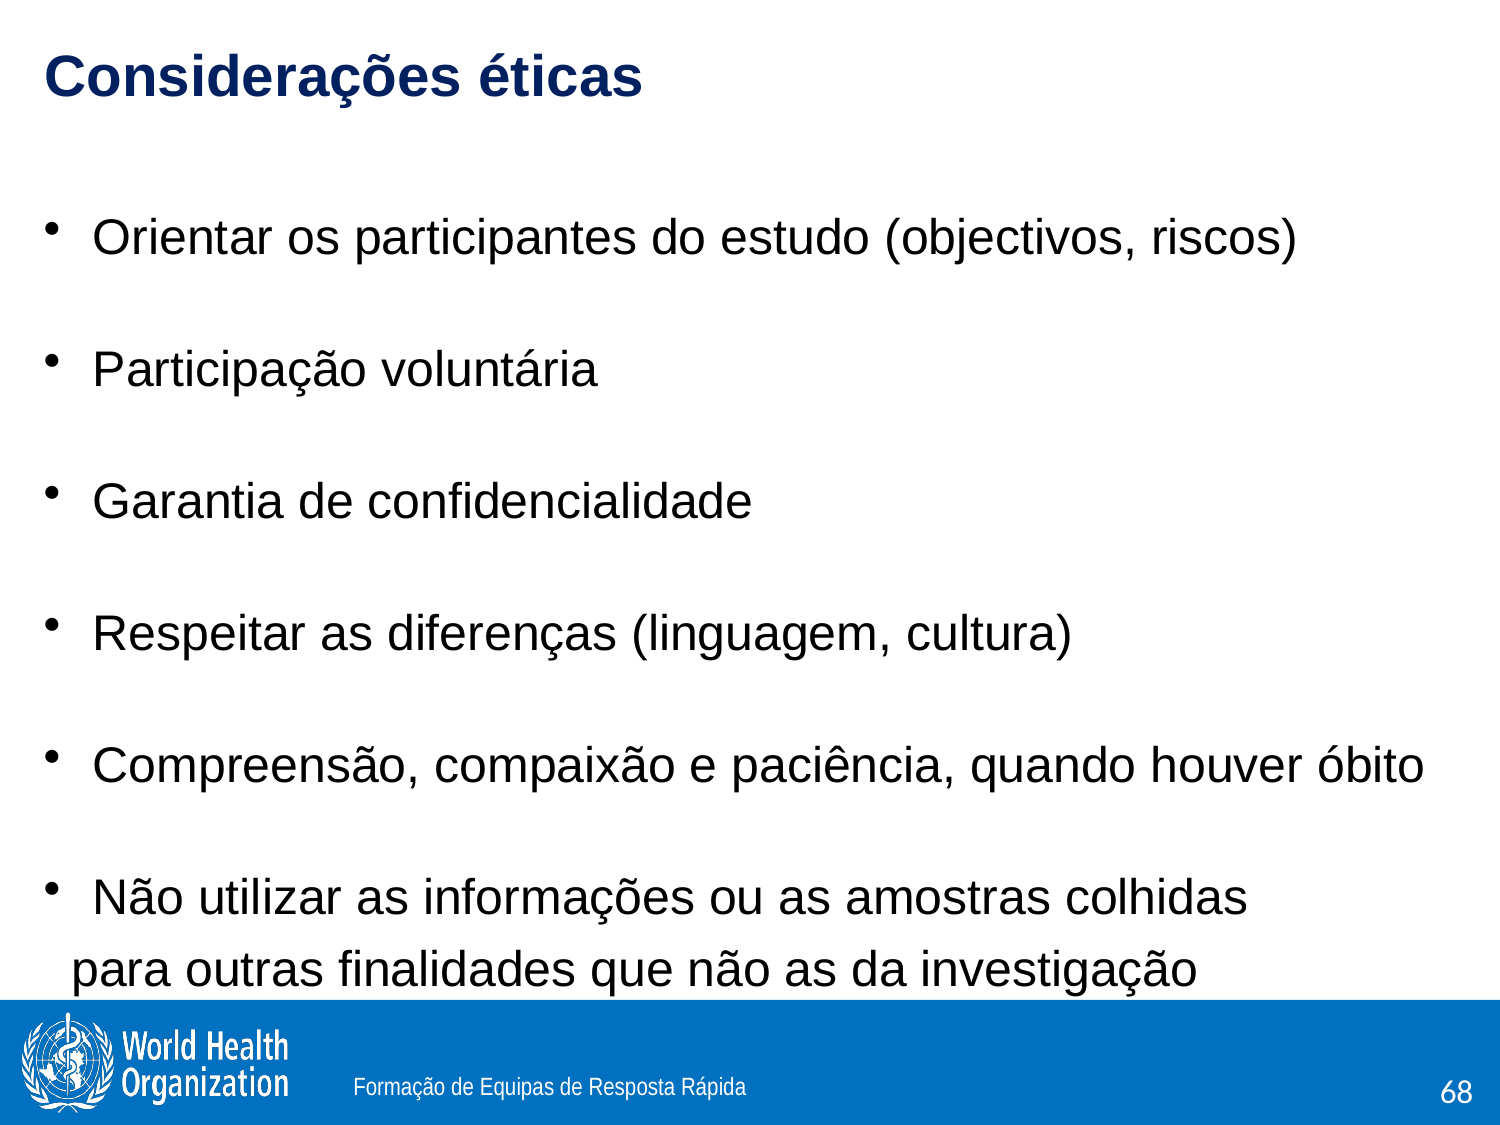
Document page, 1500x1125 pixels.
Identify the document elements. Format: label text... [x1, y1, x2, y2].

picture [21, 1012, 288, 1113]
text_box Orientar os participantes do estudo (objectivos, riscos) Participação voluntária Garantia de confidencialidade Respeitar as diferenças (linguagem, cultura) Compreensão, compaixão e paciência, quando houver óbito Não utilizar as informações ou as amostras colhidas para outras finalidades que não as da investigação [28, 125, 1441, 1005]
text_box Considerações éticas [30, 30, 660, 116]
